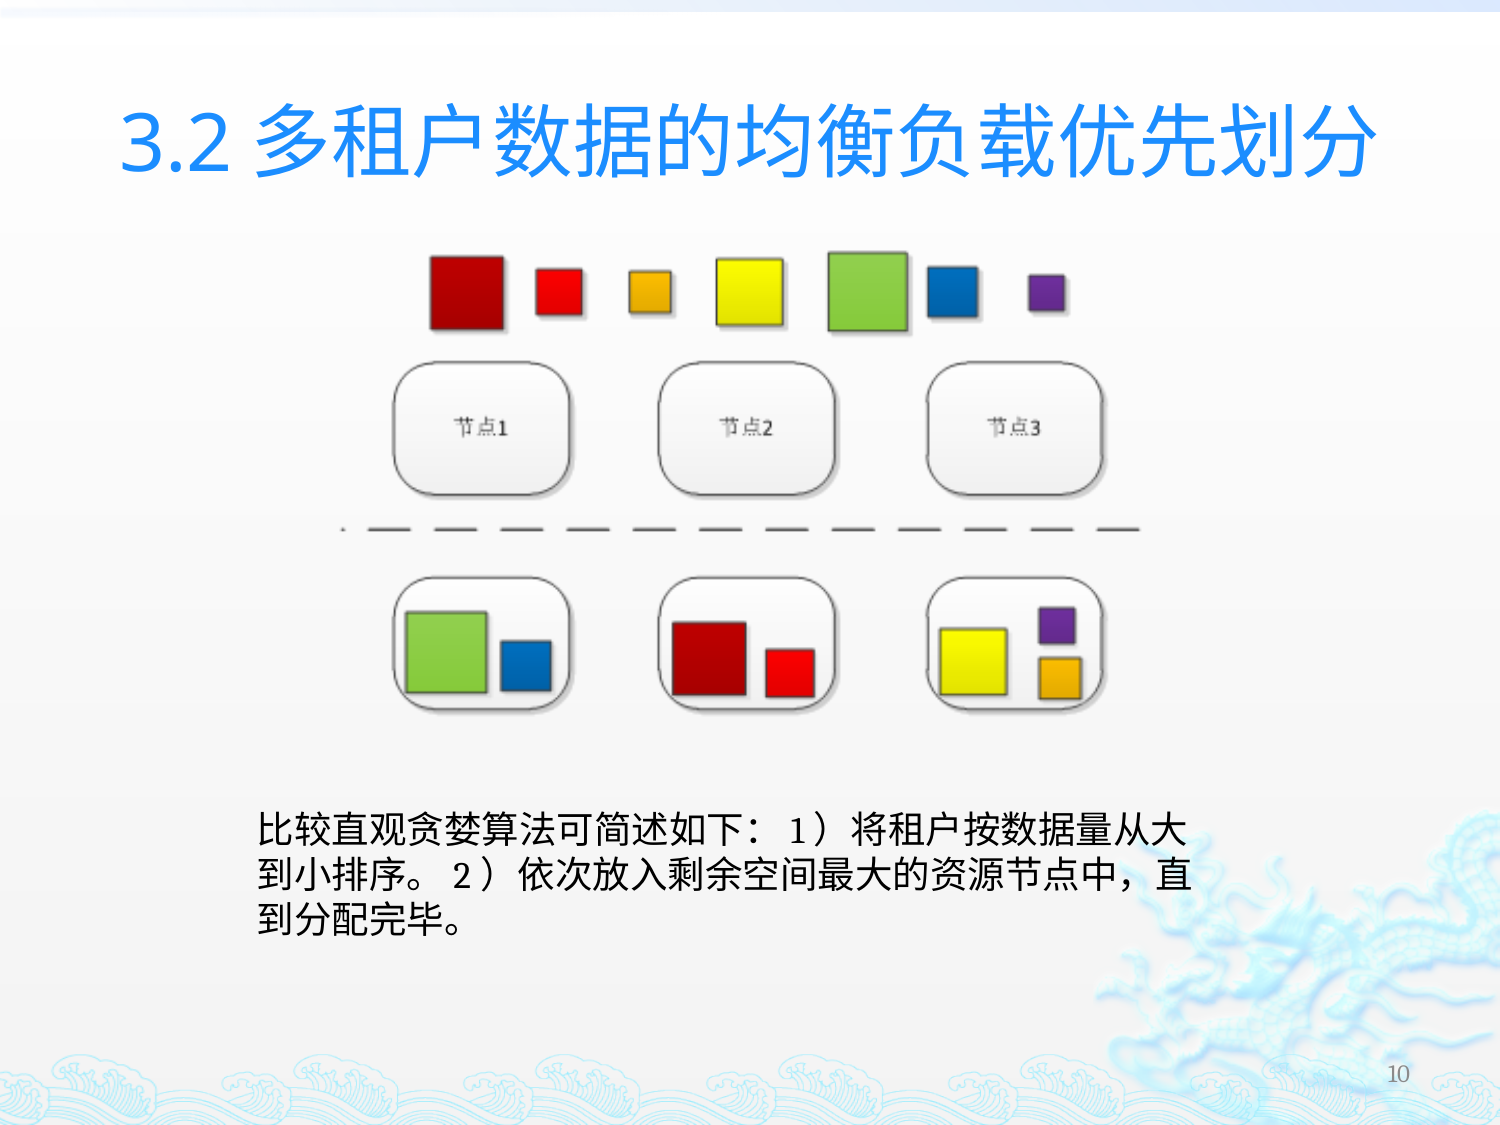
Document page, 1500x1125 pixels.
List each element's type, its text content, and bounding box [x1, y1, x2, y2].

text_box 比较直观贪婪算法可简述如下：1）将租户按数据量从大到小排序。2）依次放入剩余空间最大的资源节点中，直到分配完毕。 [242, 798, 1235, 949]
list [75, 262, 1425, 1005]
slide_number 10 [1074, 1042, 1425, 1103]
picture [336, 249, 1151, 722]
title 3.2多租户数据的均衡负载优先划分 [75, 45, 1425, 233]
